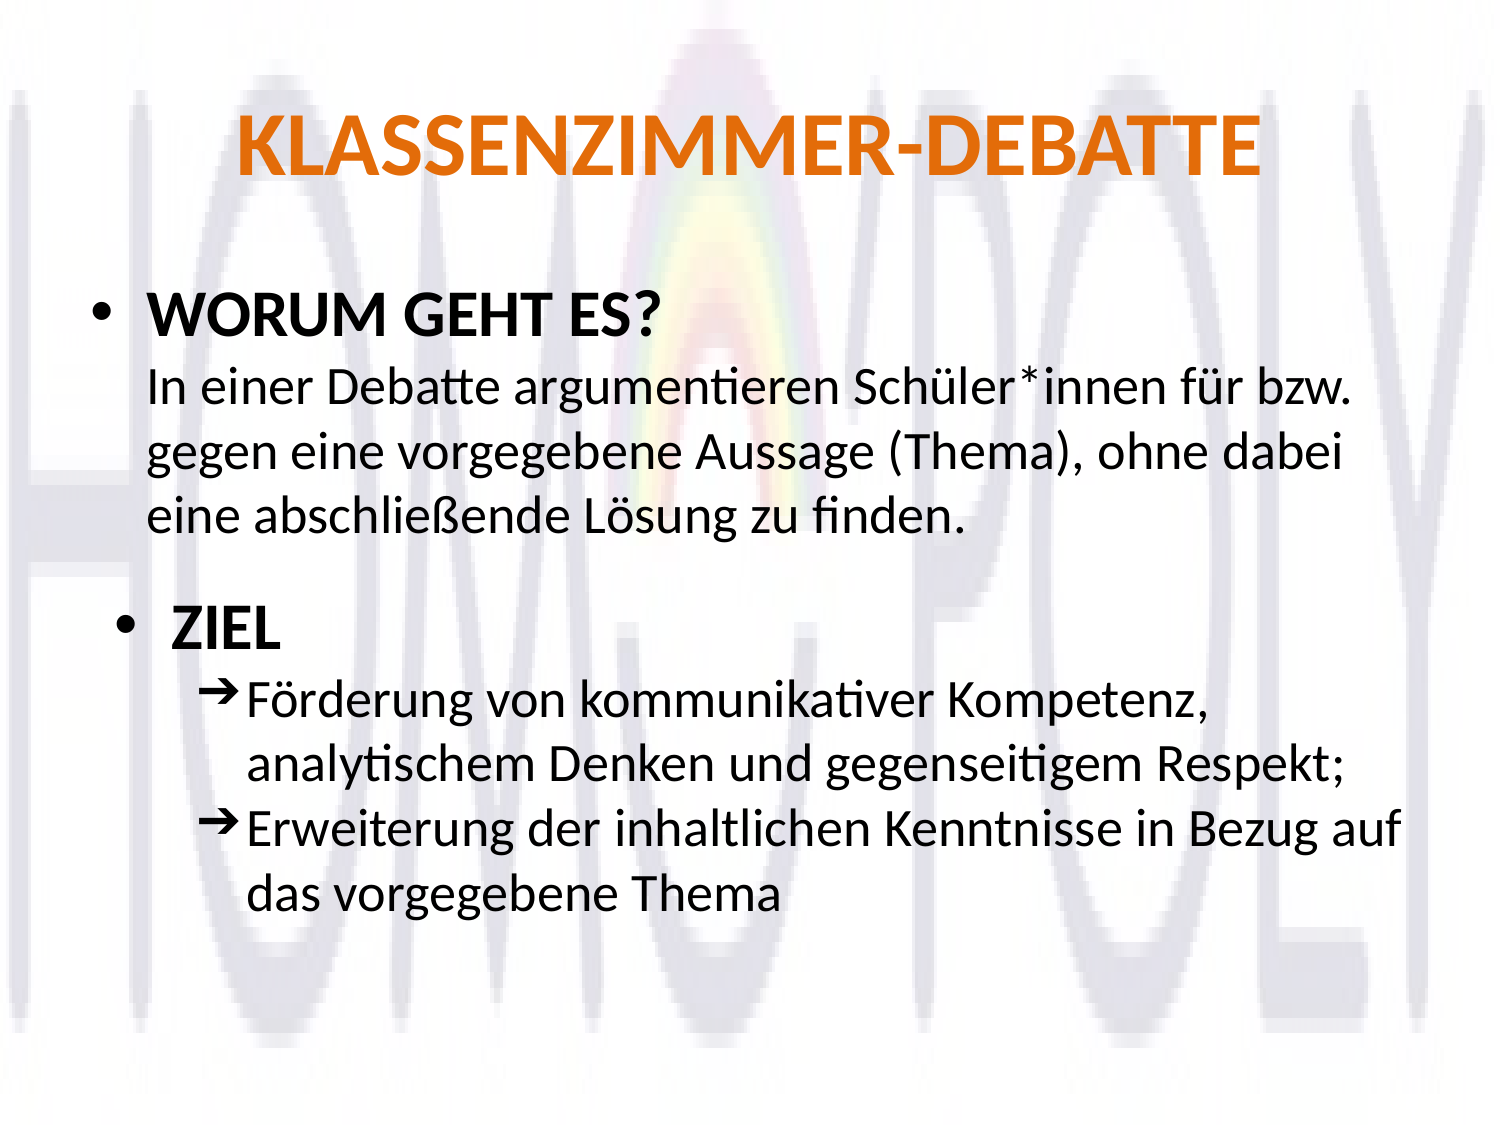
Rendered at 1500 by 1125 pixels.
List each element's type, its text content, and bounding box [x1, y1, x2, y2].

title KLASSENZIMMER-DEBATTE [75, 45, 1425, 233]
list WORUM GEHT ES? In einer Debatte argumentieren Schüler*innen für bzw. gegen eine vorgegebene Aussage (Thema), ohne dabei eine abschließende Lösung zu finden. [75, 262, 1425, 457]
text_box ZIEL Förderung von kommunikativer Kompetenz, analytischem Denken und gegenseitigem Respekt; Erweiterung der inhaltlichen Kenntnisse in Bezug auf das vorgegebene Thema [99, 575, 1450, 880]
